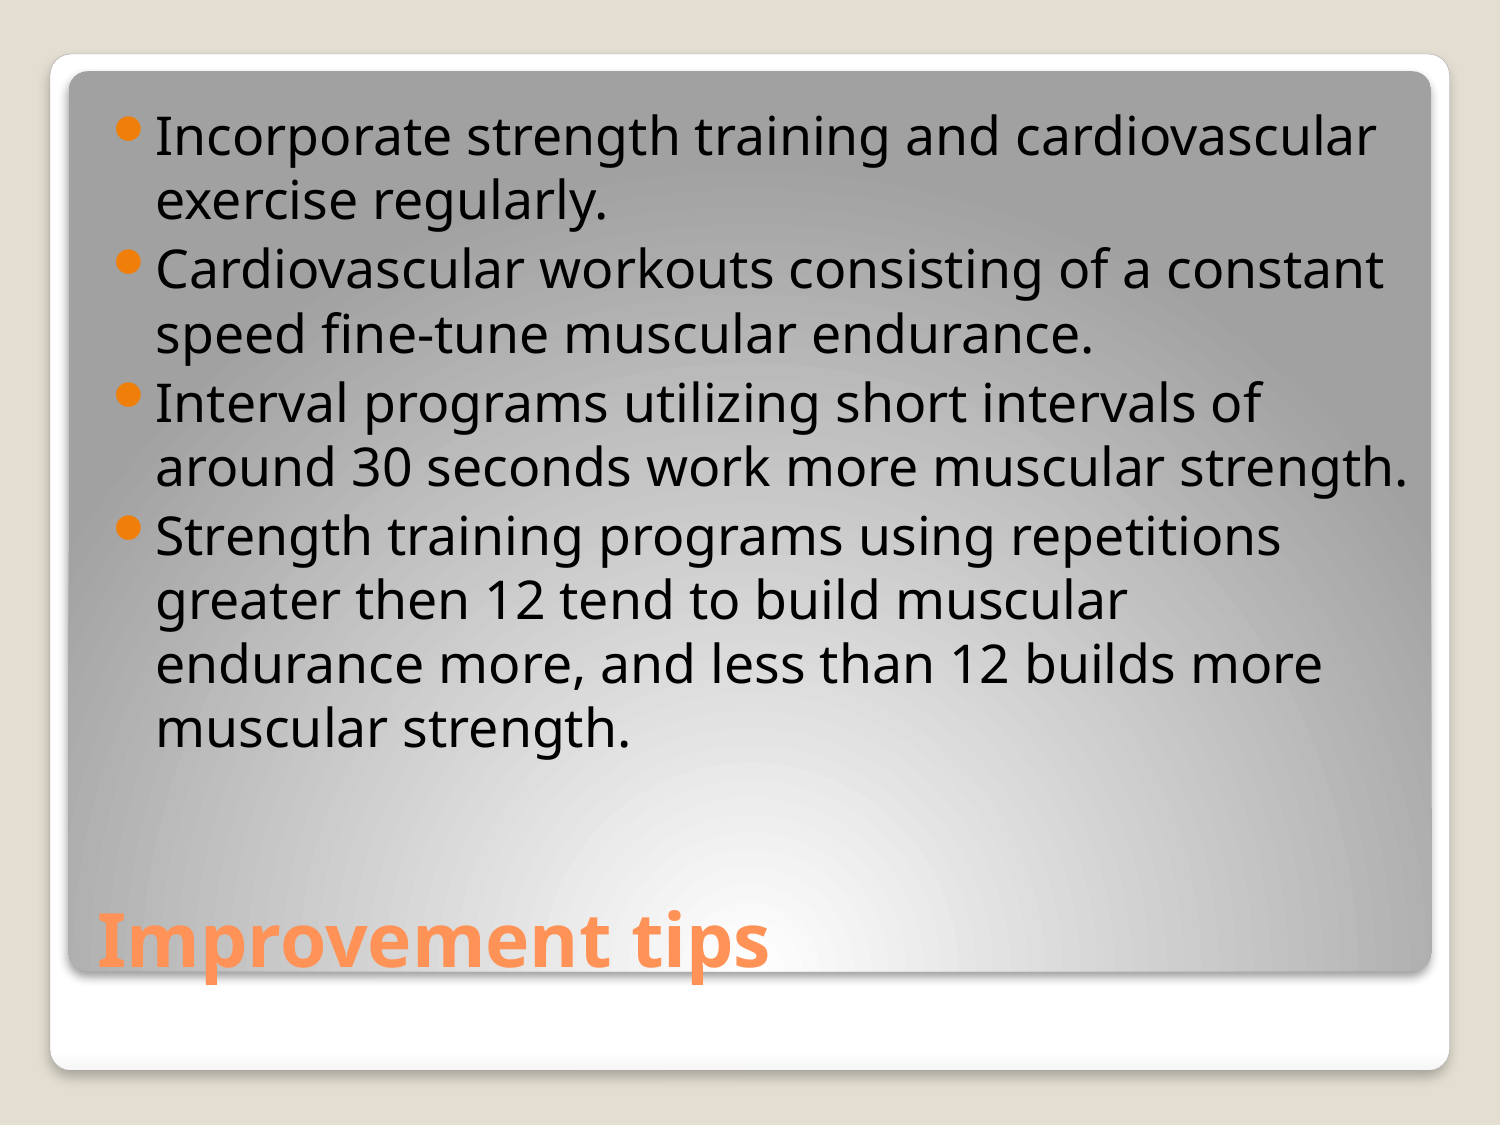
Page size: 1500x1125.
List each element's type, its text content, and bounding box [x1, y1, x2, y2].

title Improvement tips [82, 817, 1425, 990]
list Incorporate strength training and cardiovascular exercise regularly. Cardiovascular workouts consisting of a constant speed fine-tune muscular endurance. Interval programs utilizing short intervals of around 30 seconds work more muscular strength. Strength training programs using repetitions greater then 12 tend to build muscular endurance more, and less than 12 builds more muscular strength. [82, 86, 1425, 774]
